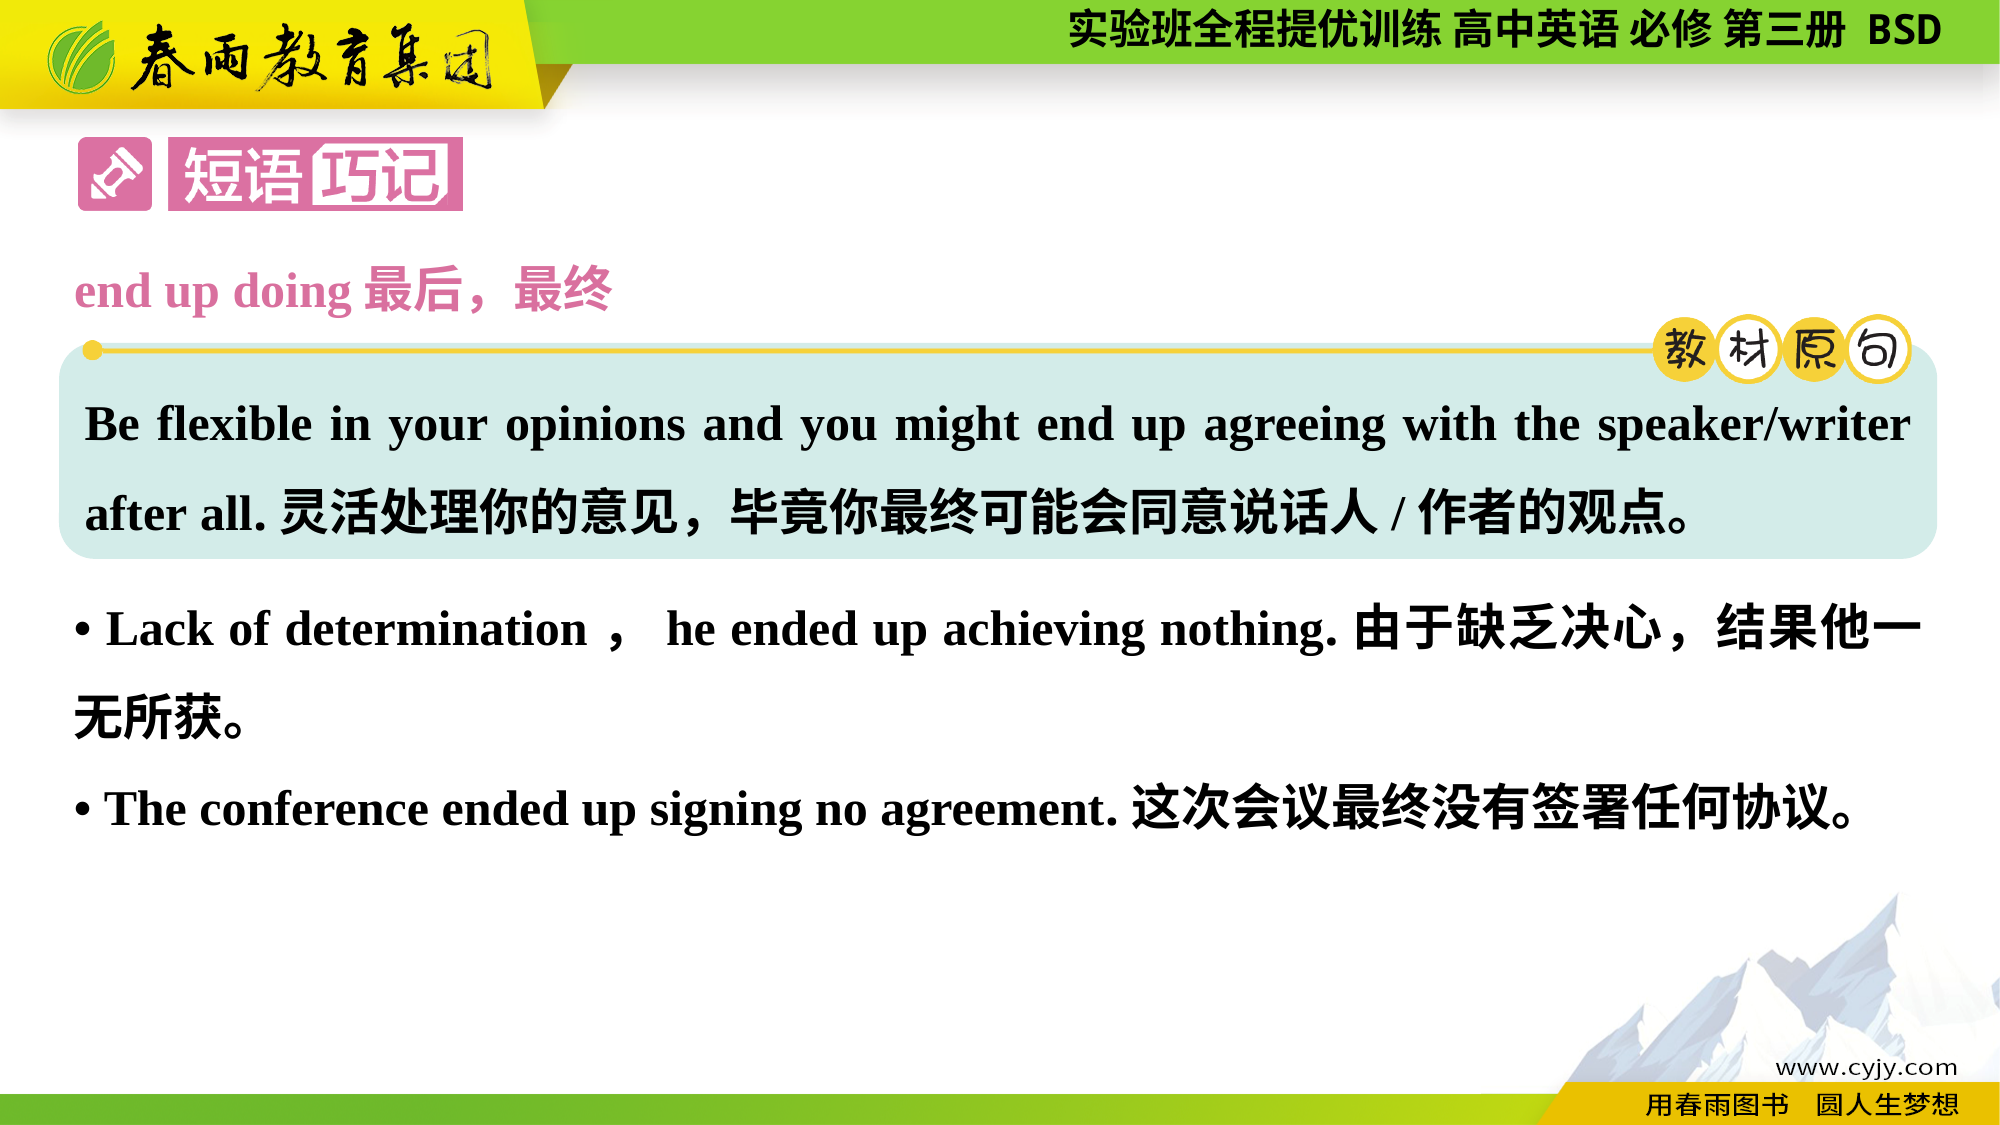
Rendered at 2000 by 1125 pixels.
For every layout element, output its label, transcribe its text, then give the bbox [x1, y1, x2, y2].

text_box Be flexible in your opinions and you might end up agreeing with the speaker/writer after all.灵活处理你的意见，毕竟你最终可能会同意说话人/作者的观点。 [58, 348, 1938, 558]
picture [0, 0, 2000, 1125]
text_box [82, 314, 1912, 413]
list end up doing最后，最终 [59, 220, 1944, 315]
text_box • Lack of determination，he ended up achieving nothing.由于缺乏决心，结果他一无所获。 • The conference ended up signing no agreement.这次会议最终没有签署任何协议。 [59, 558, 1938, 843]
